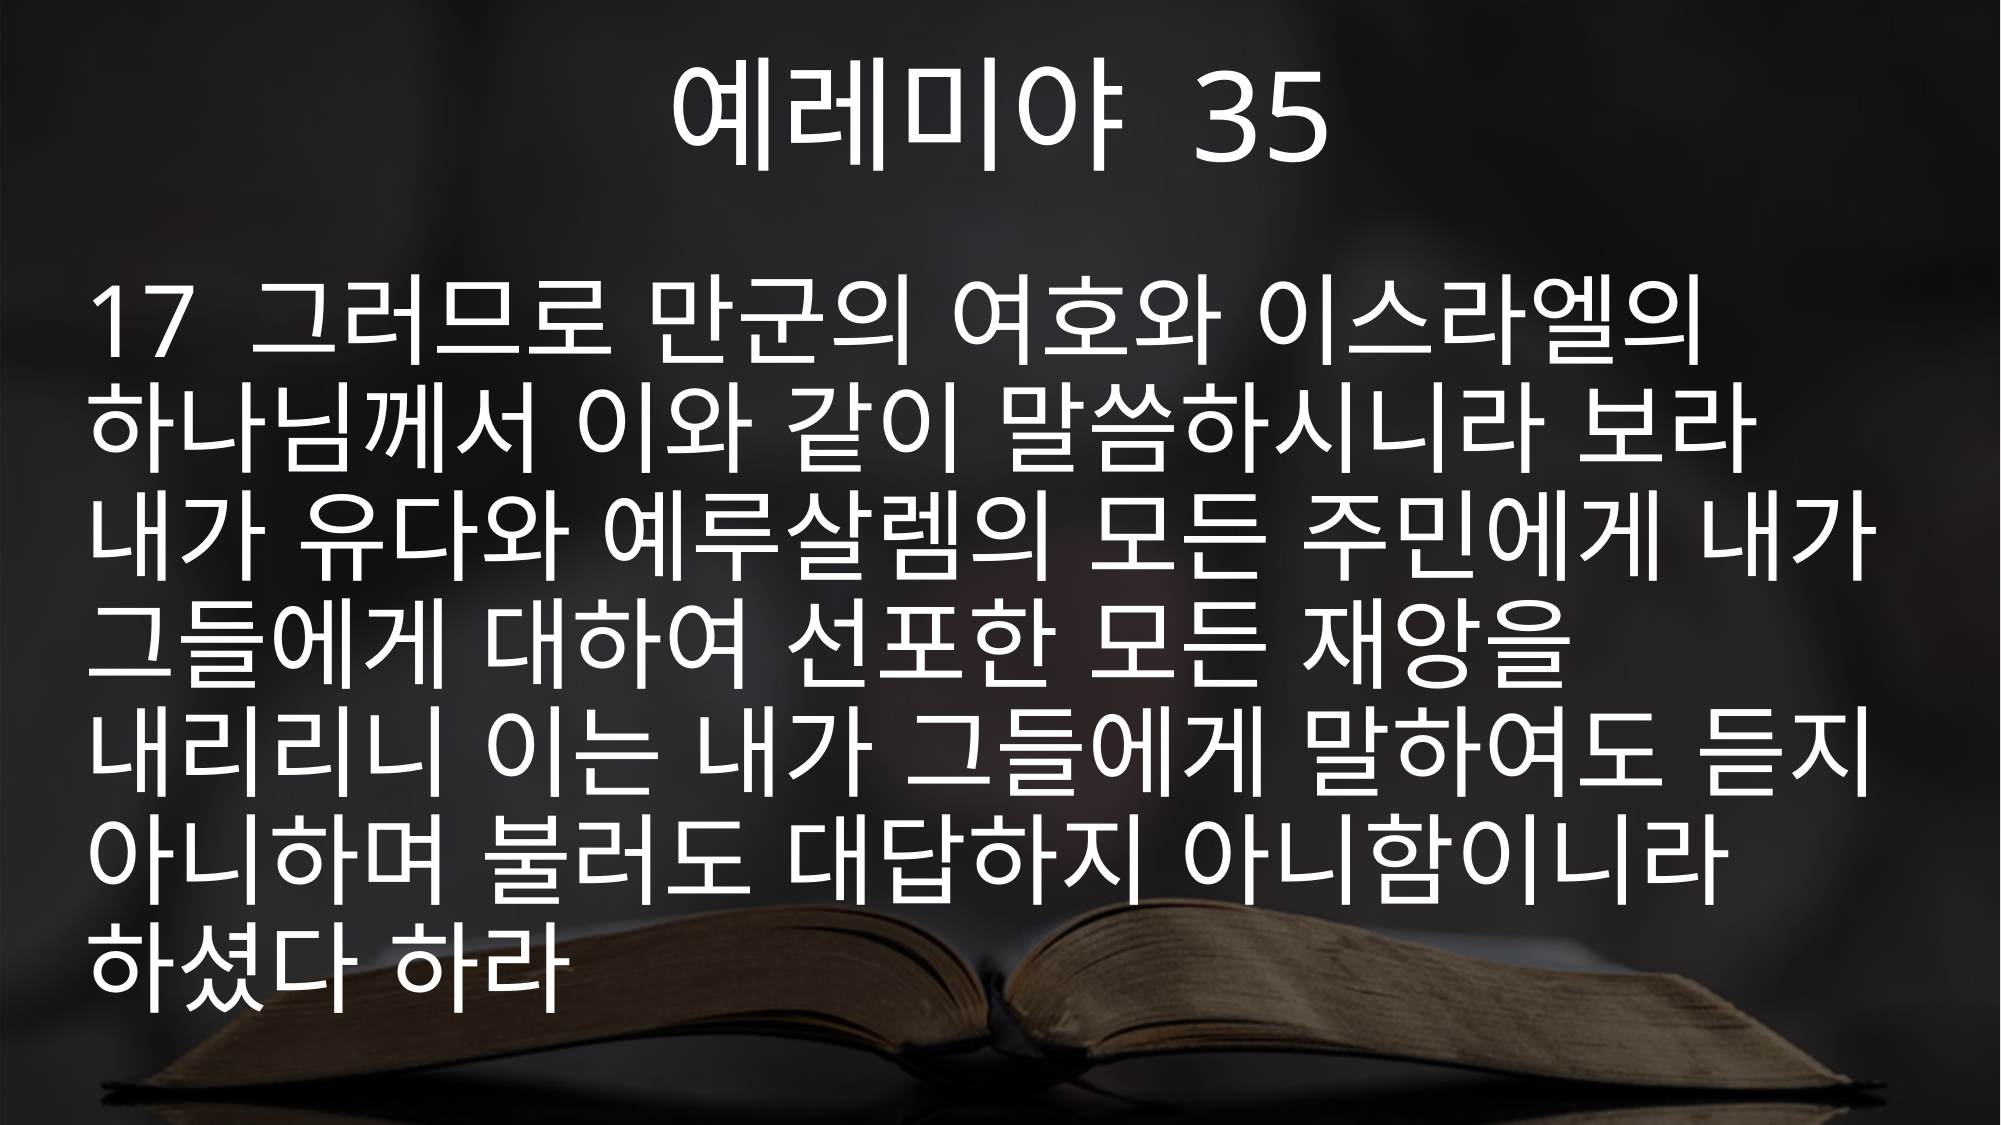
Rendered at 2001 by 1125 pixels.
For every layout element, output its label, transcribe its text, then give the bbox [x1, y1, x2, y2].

footer 예레미야 35 [0, 32, 2000, 192]
picture [0, 0, 2001, 1125]
list 17 그러므로 만군의 여호와 이스라엘의 하나님께서 이와 같이 말씀하시니라 보라 내가 유다와 예루살렘의 모든 주민에게 내가 그들에게 대하여 선포한 모든 재앙을 내리리니 이는 내가 그들에게 말하여도 듣지 아니하며 불러도 대답하지 아니함이니라 하셨다 하라 [69, 263, 1953, 423]
